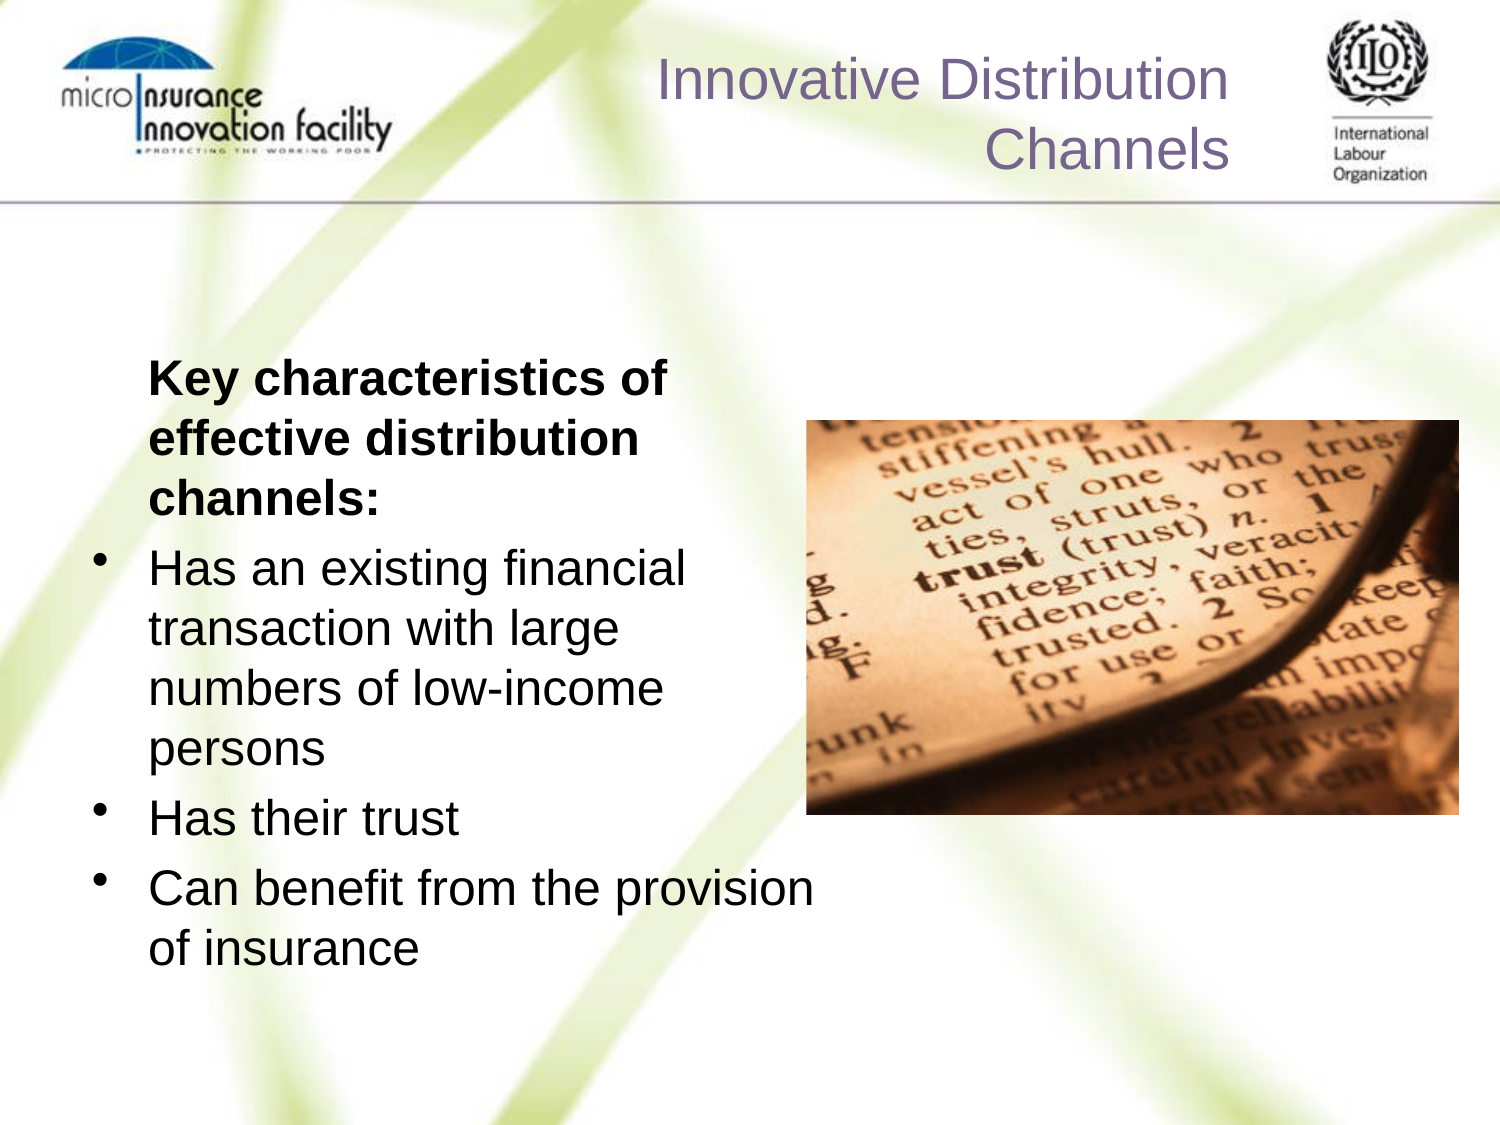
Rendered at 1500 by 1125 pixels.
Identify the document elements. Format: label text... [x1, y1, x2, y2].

picture [0, 0, 1500, 1125]
title Innovative Distribution Channels [419, 30, 1247, 191]
list Key characteristics of effective distribution channels: Has an existing financial transaction with large numbers of low-income persons Has their trust Can benefit from the provision of insurance [76, 337, 834, 1072]
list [806, 419, 1460, 815]
